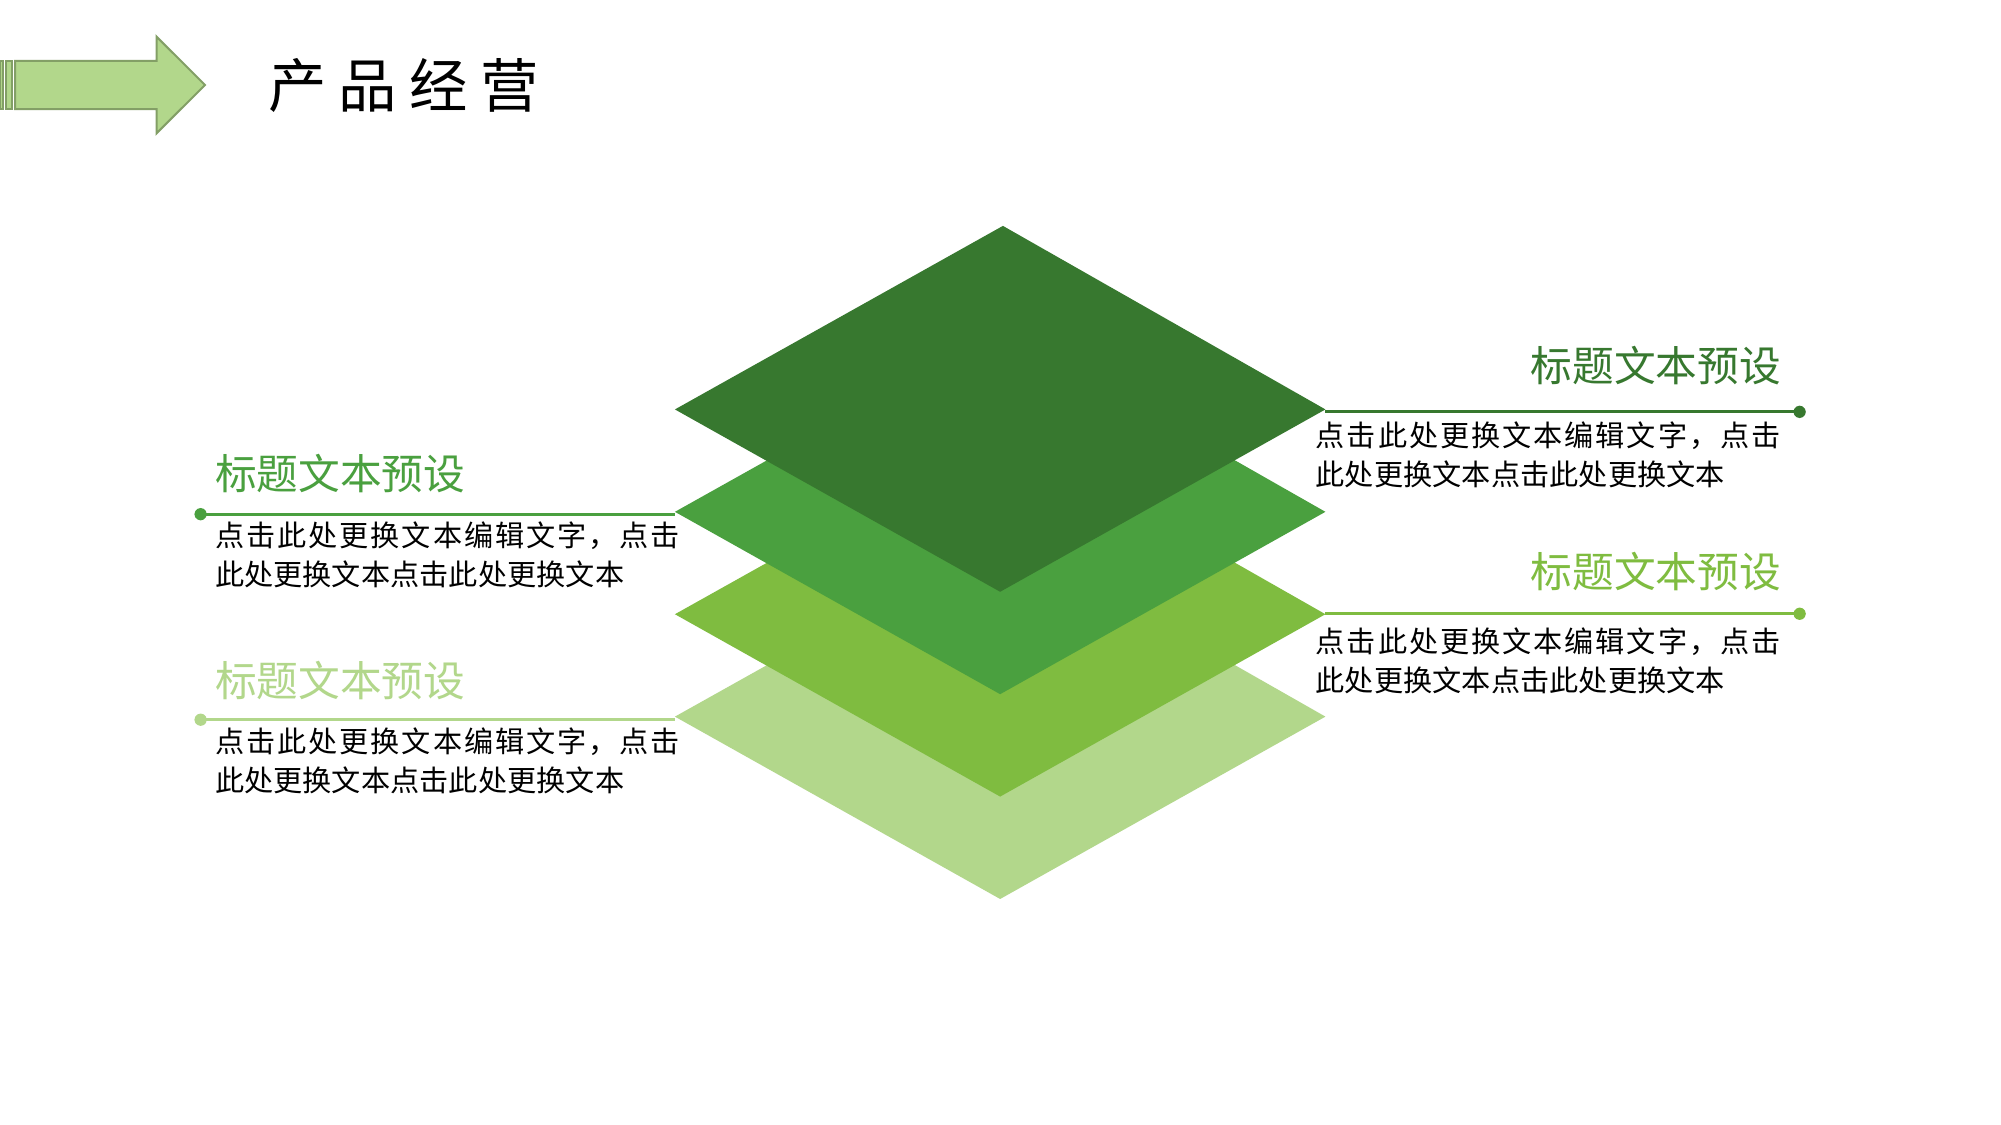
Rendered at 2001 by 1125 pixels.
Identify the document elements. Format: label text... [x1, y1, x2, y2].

text_box 产品经营 [253, 42, 617, 127]
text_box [200, 225, 1800, 899]
text_box [5, 60, 13, 110]
text_box [0, 60, 4, 110]
text_box [14, 34, 207, 136]
